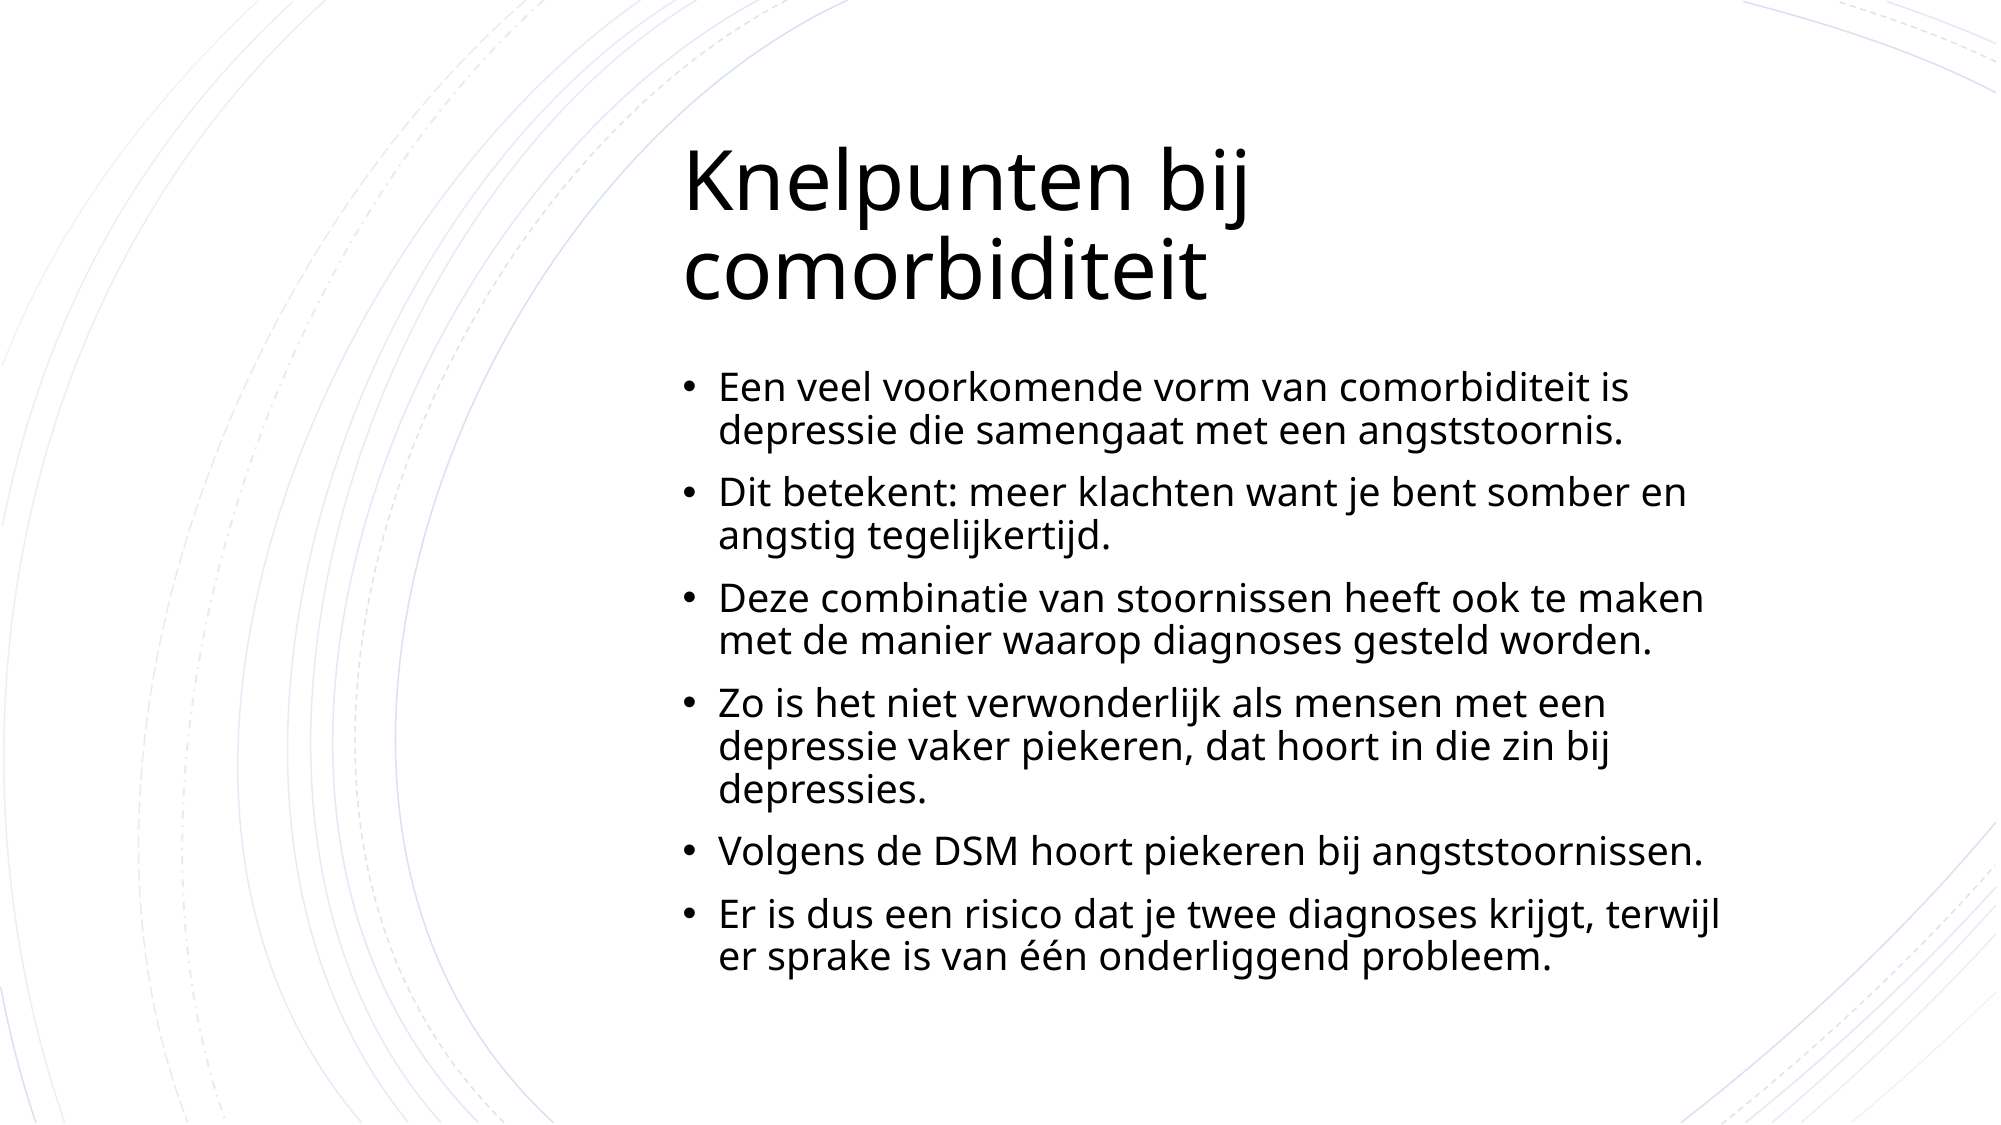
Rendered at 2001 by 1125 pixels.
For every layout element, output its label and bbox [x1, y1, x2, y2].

text_box [0, 0, 1996, 1125]
